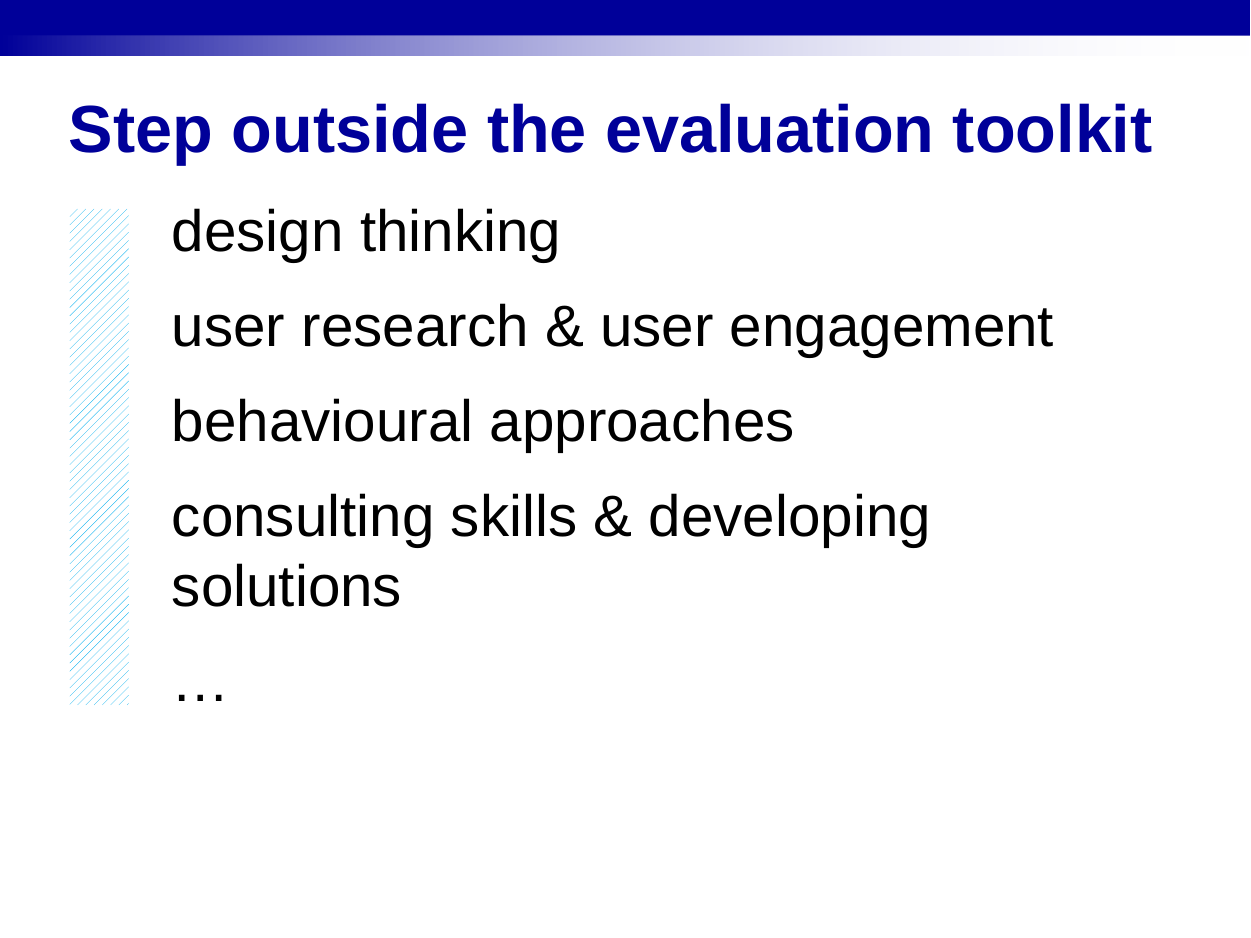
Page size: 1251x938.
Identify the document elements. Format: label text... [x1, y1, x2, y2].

list design thinking user research & user engagement behavioural approaches consulting skills & developing solutions … [157, 185, 1192, 814]
title Step outside the evaluation toolkit [54, 78, 1188, 148]
text_box [68, 207, 131, 707]
